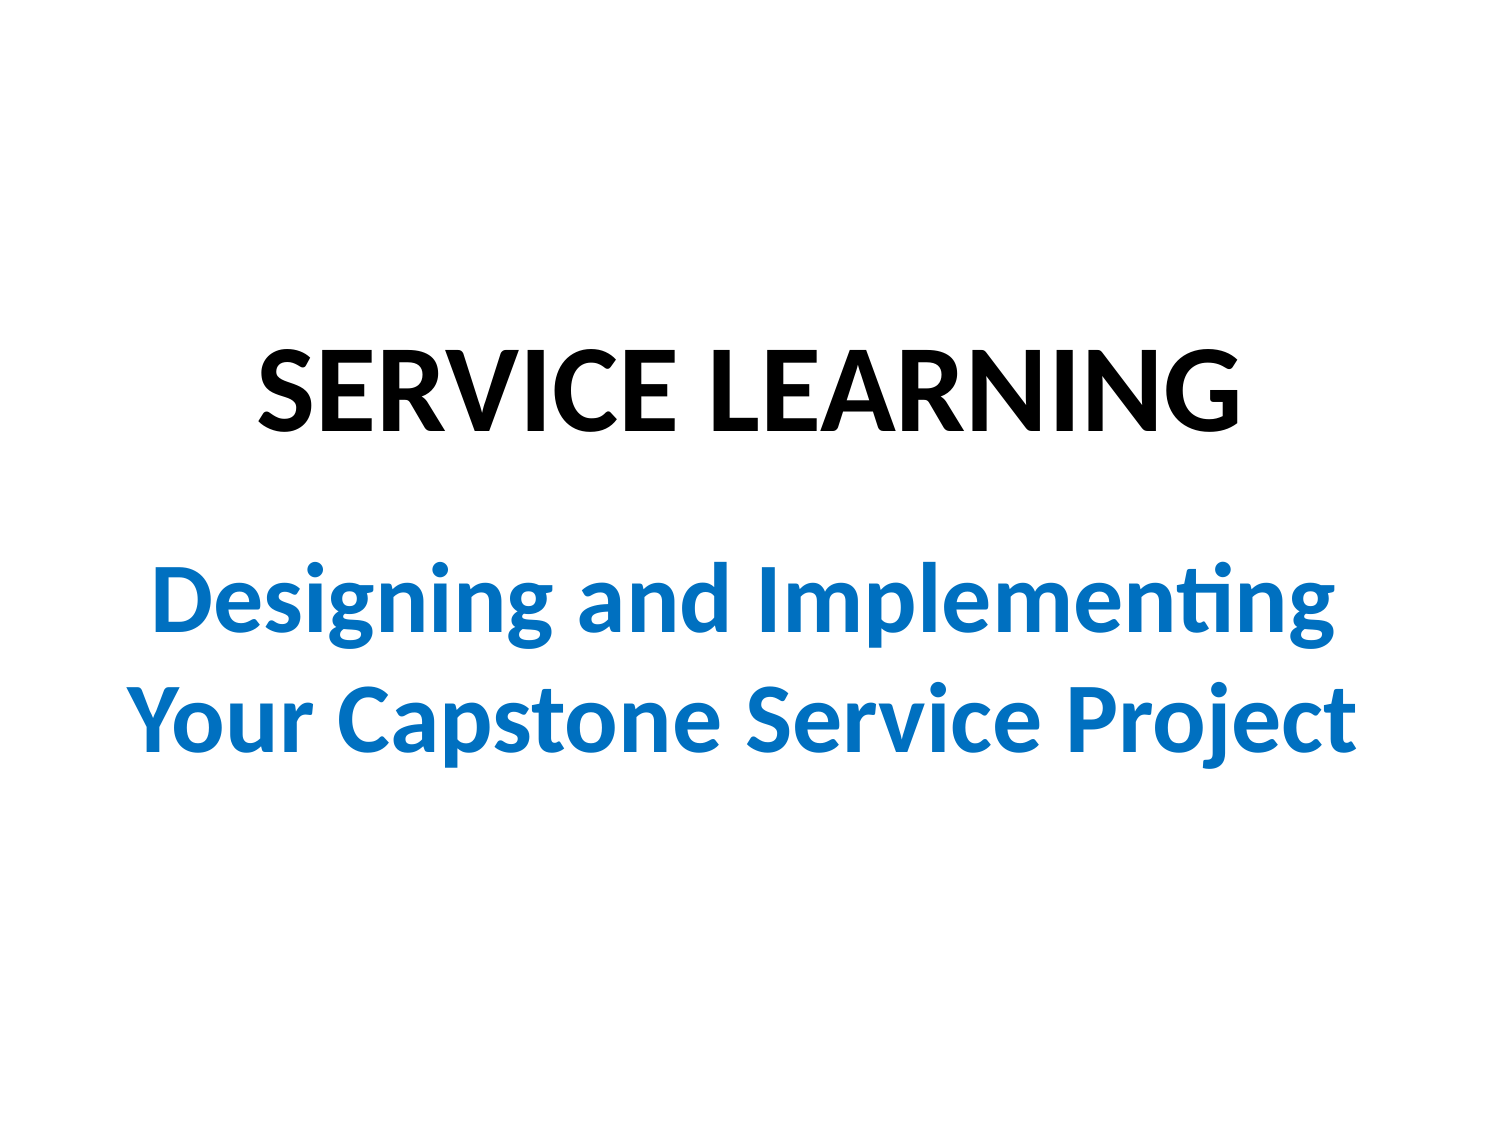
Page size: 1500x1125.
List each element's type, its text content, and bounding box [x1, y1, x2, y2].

title SERVICE LEARNING [112, 224, 1388, 525]
subtitle Designing and Implementing Your Capstone Service Project [62, 525, 1425, 925]
